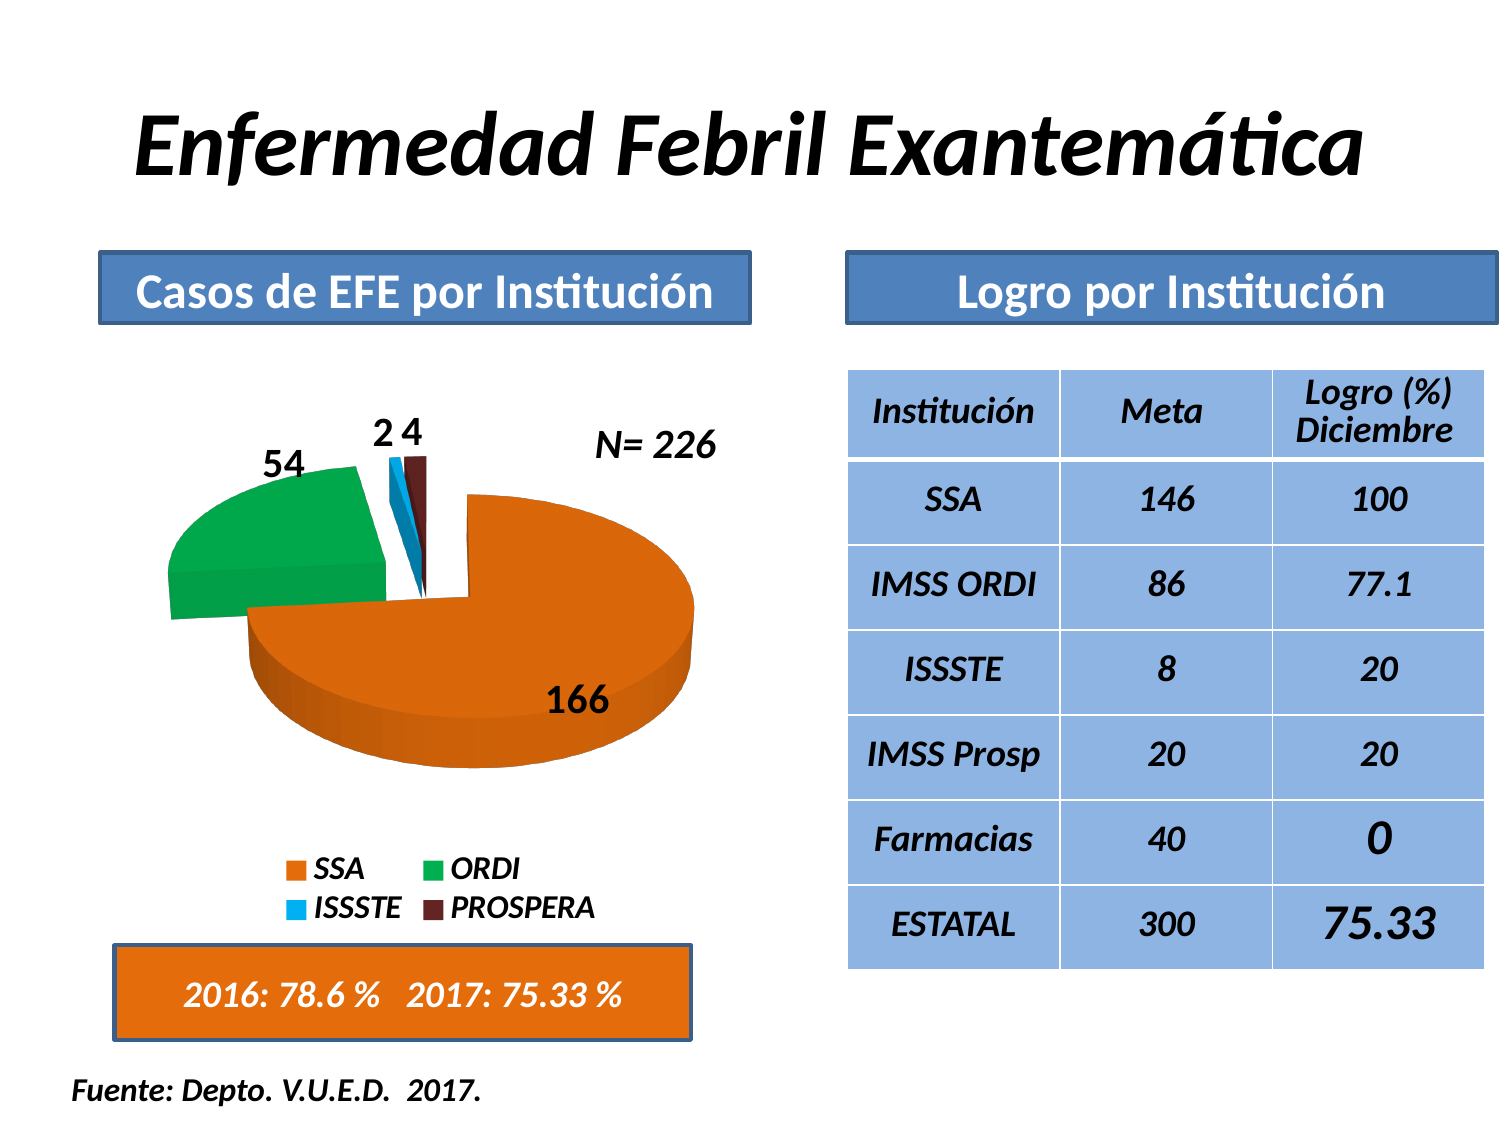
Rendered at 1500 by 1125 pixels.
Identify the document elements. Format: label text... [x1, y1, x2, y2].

table_cell IMSS Prosp [848, 716, 1059, 799]
table_cell 86 [1061, 546, 1272, 629]
table_cell SSA [848, 462, 1059, 544]
table_cell 77.1 [1273, 546, 1484, 629]
table_cell 75.33 [1273, 886, 1484, 969]
table_cell IMSS ORDI [848, 546, 1059, 629]
table_cell 20 [1061, 716, 1272, 799]
table_cell 40 [1061, 801, 1272, 884]
table_header Meta [1061, 370, 1272, 457]
text_box 2016: 78.6 % 2017: 75.33 % [112, 943, 693, 1042]
table_cell ESTATAL [848, 886, 1059, 969]
table_cell 20 [1273, 716, 1484, 799]
table_cell 8 [1061, 631, 1272, 714]
text_box Casos de EFE por Institución [98, 250, 752, 325]
table_cell ISSSTE [848, 631, 1059, 714]
table_cell Farmacias [848, 801, 1059, 884]
table_cell 0 [1273, 801, 1484, 884]
text_box Logro por Institución [845, 250, 1499, 325]
title Enfermedad Febril Exantemática [75, 45, 1425, 233]
table_cell 20 [1273, 631, 1484, 714]
table_header Logro (%) Diciembre [1273, 370, 1484, 457]
table_cell 146 [1061, 462, 1272, 544]
text_box Fuente: Depto. V.U.E.D. 2017. [56, 1060, 736, 1116]
table_header Institución [848, 370, 1059, 457]
chart [67, 359, 816, 934]
table_cell 300 [1061, 886, 1272, 969]
table_cell 100 [1273, 462, 1484, 544]
